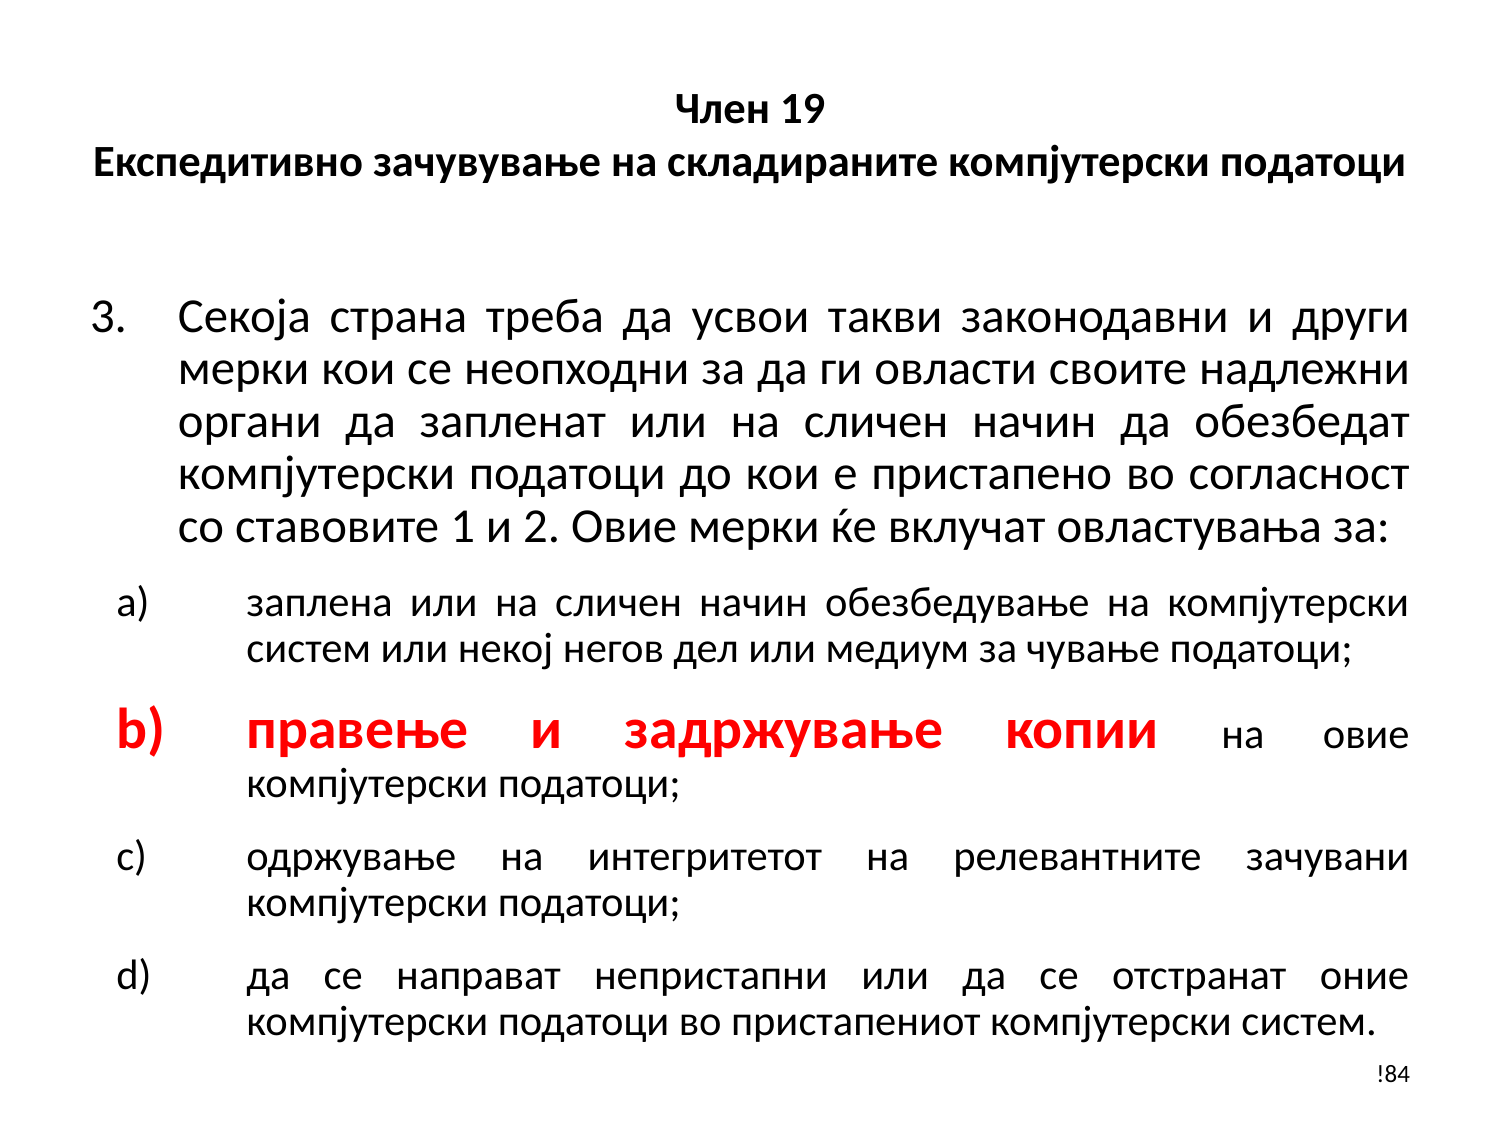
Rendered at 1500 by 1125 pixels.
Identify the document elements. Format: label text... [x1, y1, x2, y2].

list Секоја страна треба да усвои такви законодавни и други мерки кои се неопходни за да ги овласти своите надлежни органи да запленат или на сличен начин да обезбедат компјутерски податоци до кои е пристапено во согласност со ставовите 1 и 2. Овие мерки ќе вклучат овластувања за: заплена или на сличен начин обезбедување на компјутерски систем или некој негов дел или медиум за чување податоци; правење и задржување копии на овие компјутерски податоци; одржување на интегритетот на релевантните зачувани компјутерски податоци; да се направат непристапни или да се отстранат оние компјутерски податоци во пристапениот компјутерски систем. [74, 282, 1426, 1073]
slide_number !84 [1074, 1042, 1425, 1103]
title Член 19 Експедитивно зачувување на складираните компјутерски податоци [74, 44, 1426, 220]
